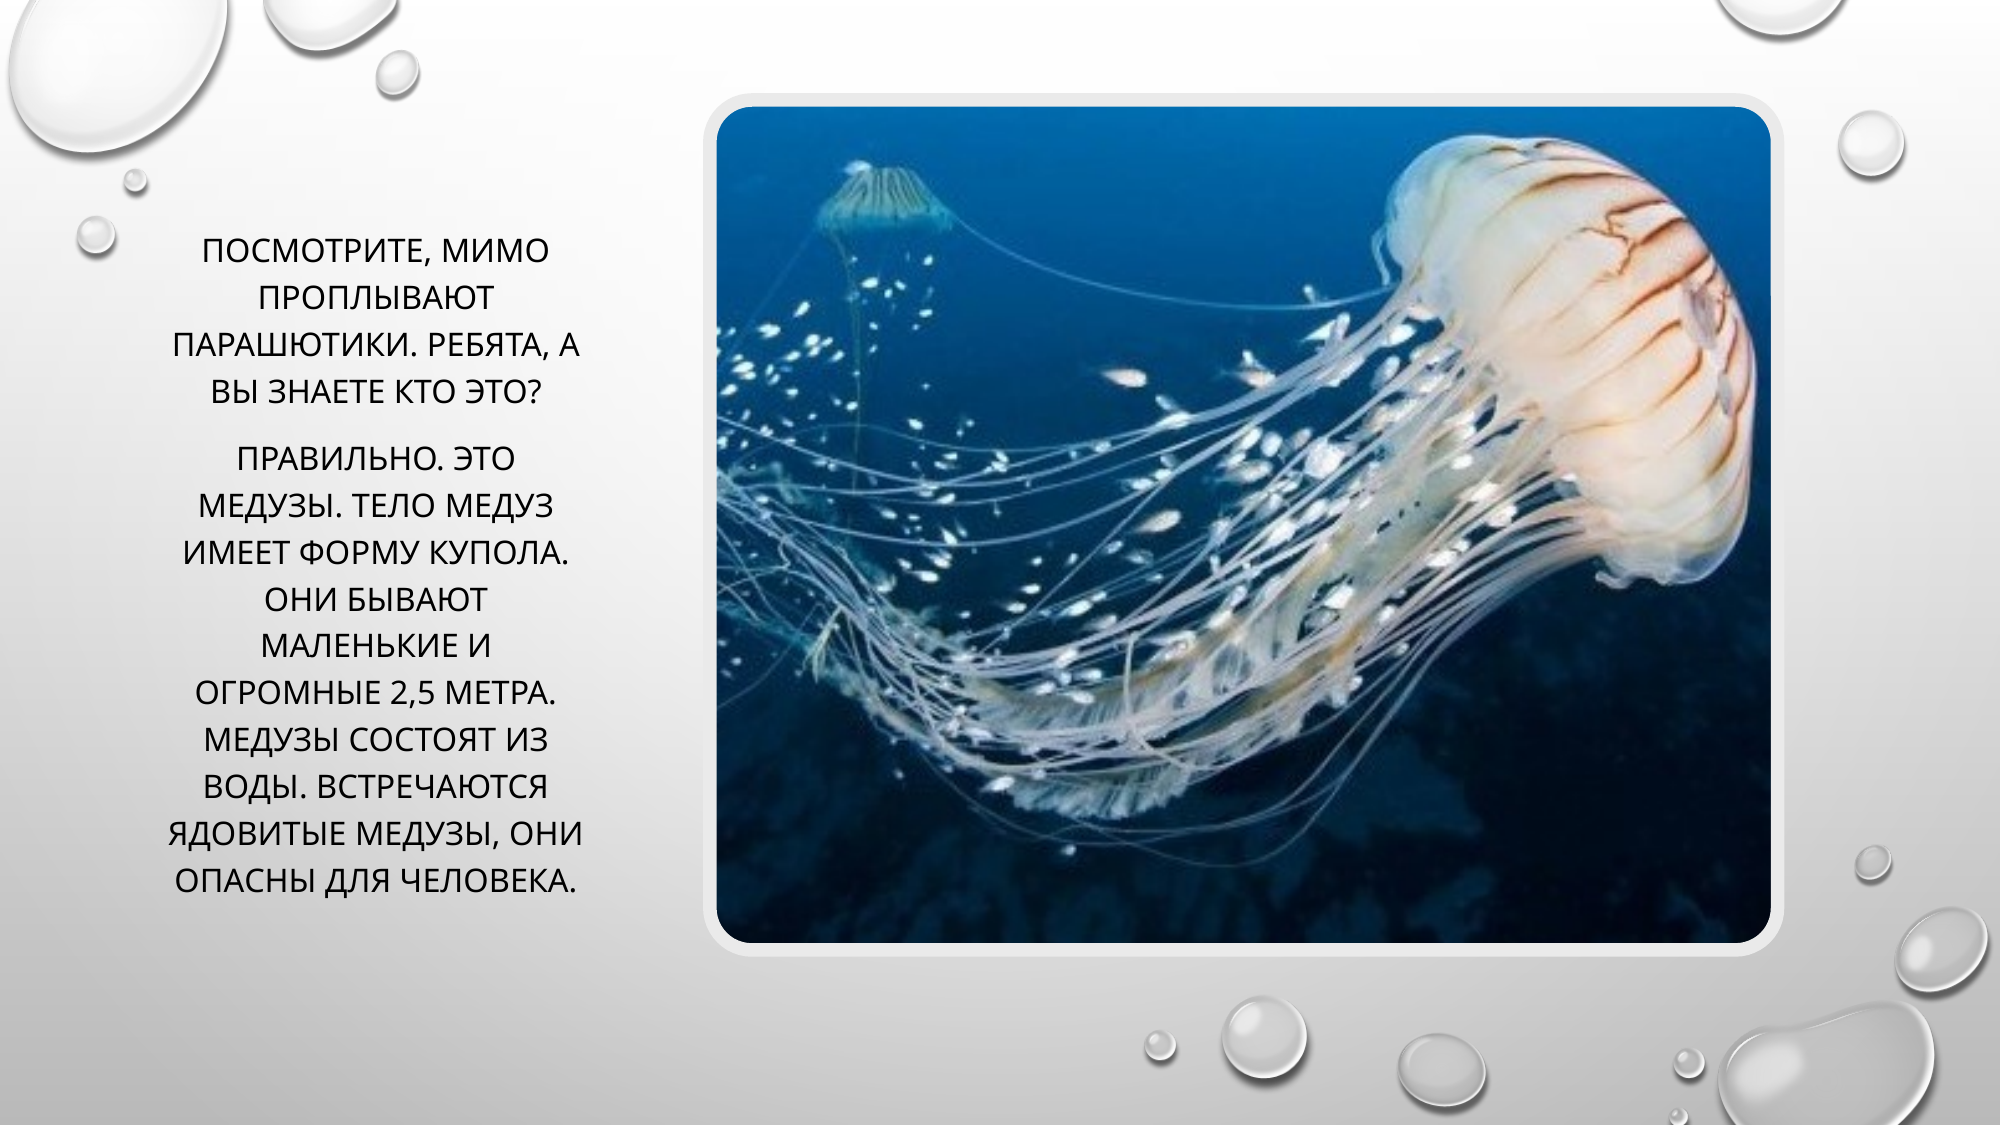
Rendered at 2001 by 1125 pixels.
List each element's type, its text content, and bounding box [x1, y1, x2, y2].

list Посмотрите, мимо проплывают парашютики. Ребята, а вы знаете кто это? Правильно. Это медузы. Тело медуз имеет форму купола. Они бывают маленькие и огромные 2,5 метра. Медузы состоят из воды. Встречаются ядовитые медузы, они опасны для человека. [149, 215, 603, 950]
picture [0, 0, 2000, 1125]
